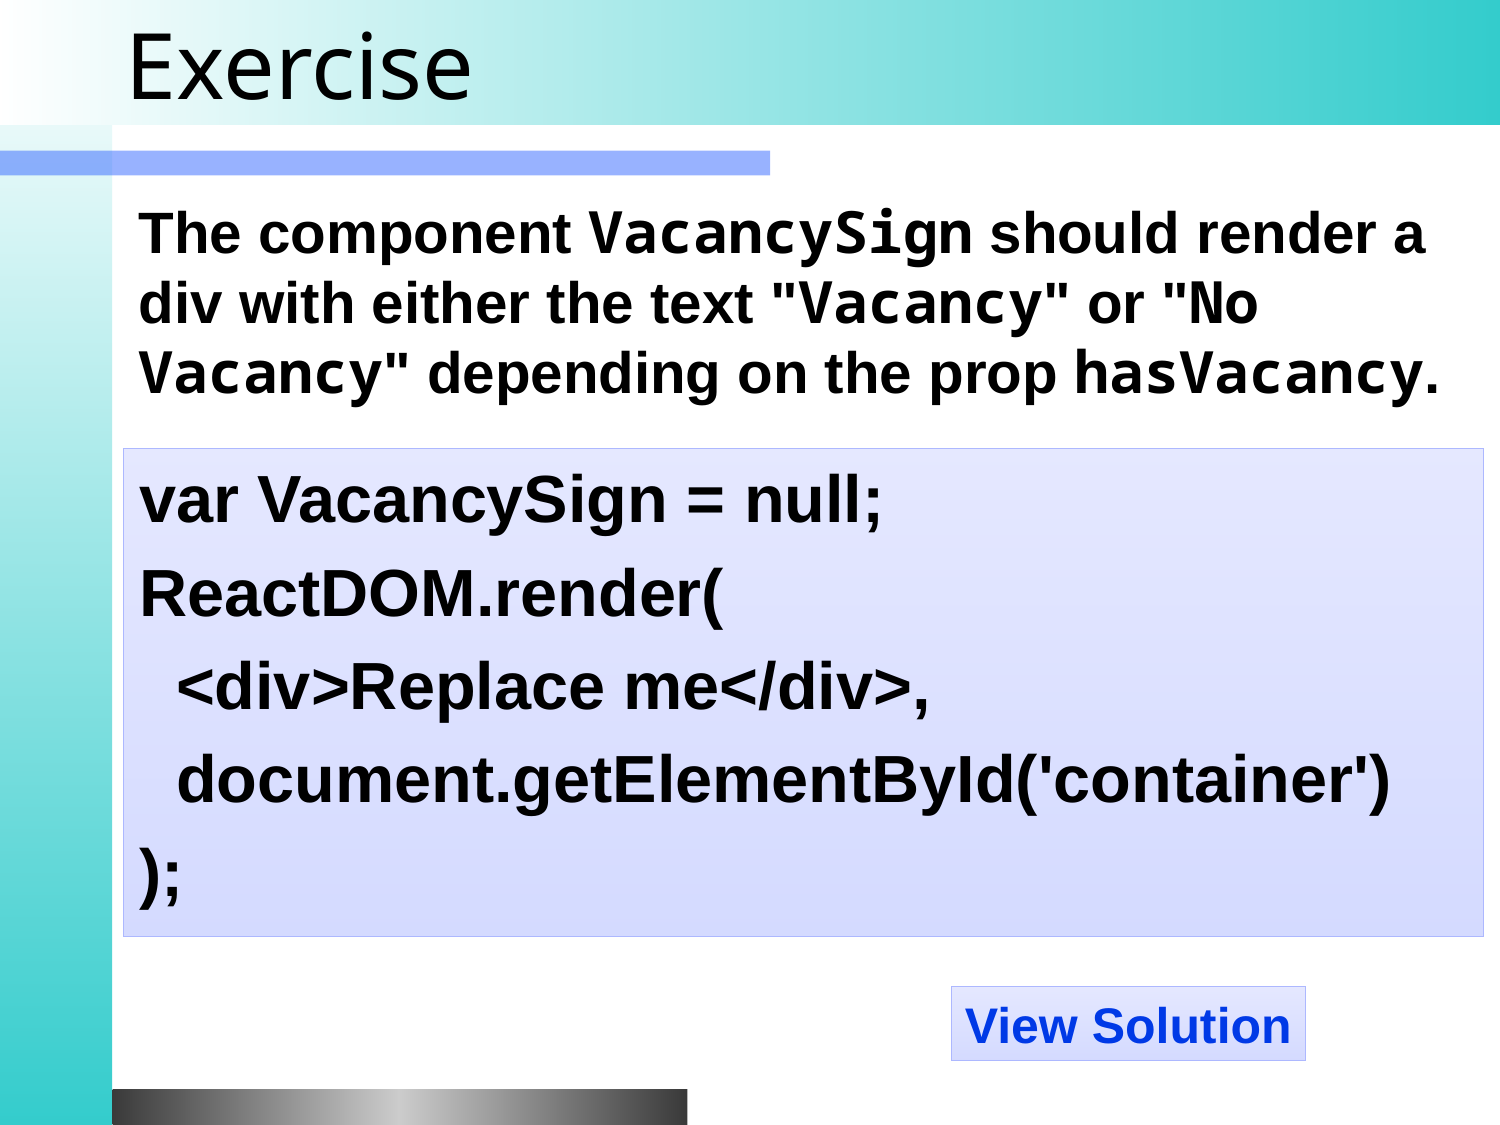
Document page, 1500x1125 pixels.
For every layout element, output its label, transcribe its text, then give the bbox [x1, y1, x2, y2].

text_box The component VacancySign should render a div with either the text "Vacancy" or "No Vacancy" depending on the prop hasVacancy. [123, 187, 1484, 413]
list var VacancySign = null; ReactDOM.render( <div>Replace me</div>, document.getElementById('container') ); [123, 448, 1484, 937]
text_box View Solution [951, 986, 1306, 1061]
title Exercise [110, 0, 1388, 127]
